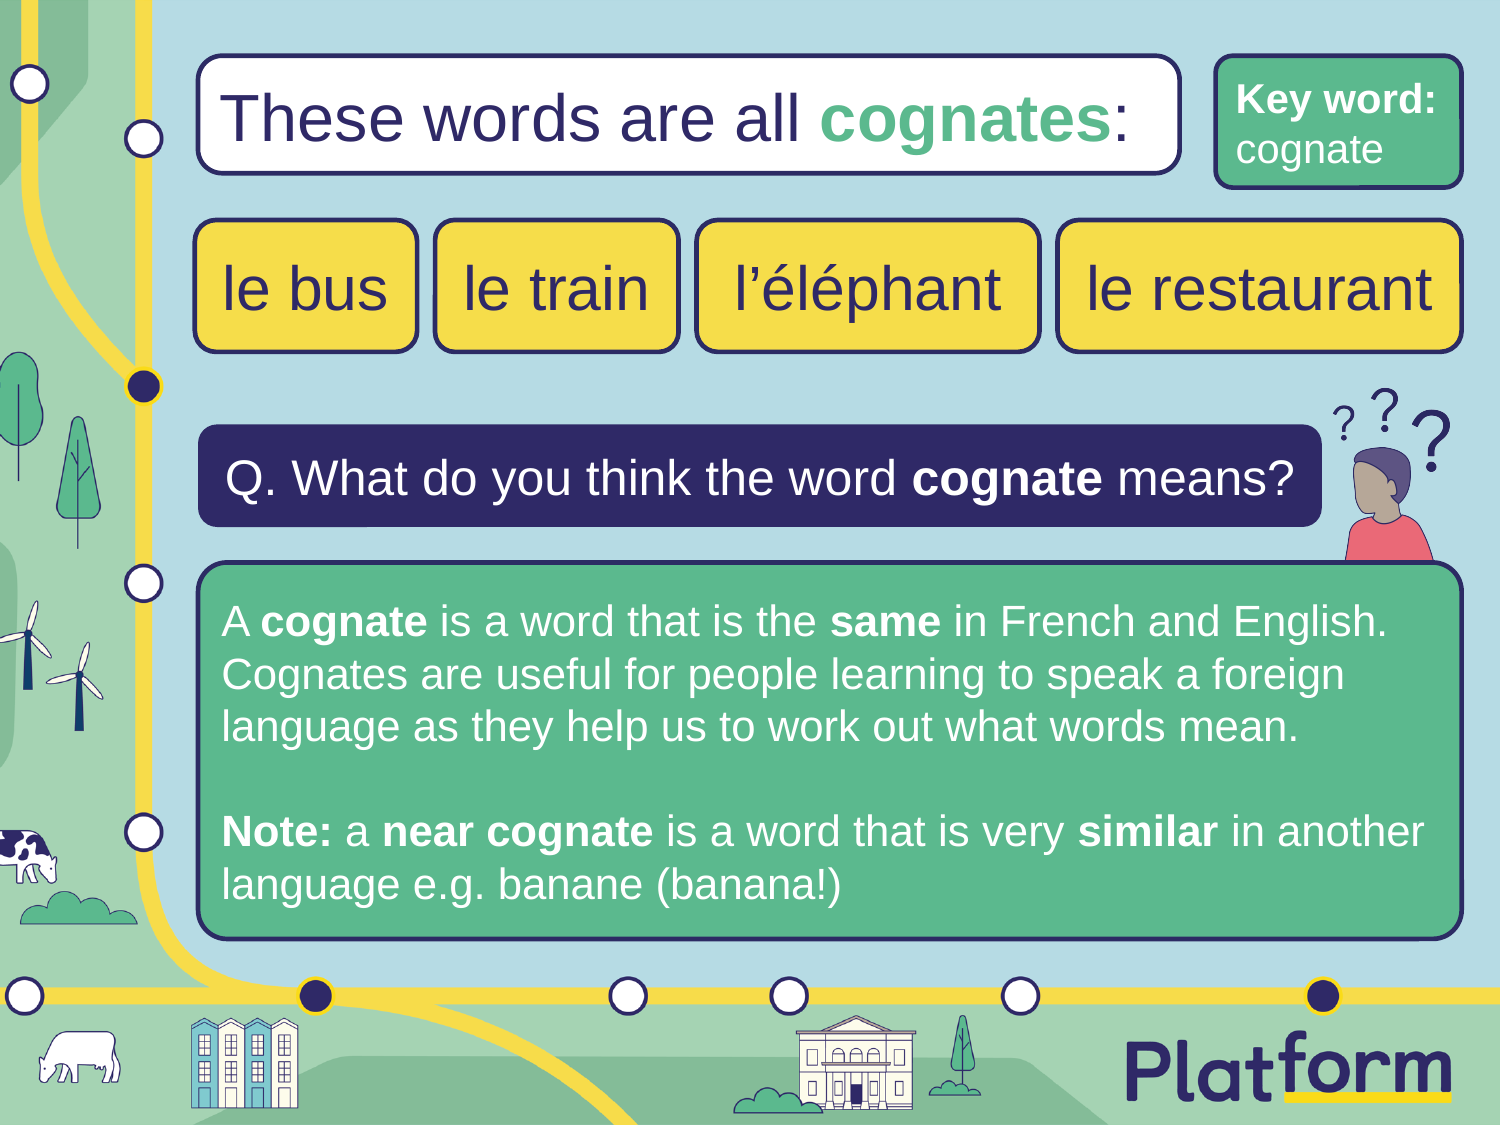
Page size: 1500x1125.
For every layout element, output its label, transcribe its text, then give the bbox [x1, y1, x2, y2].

text_box A cognate is a word that is the same in French and English. Cognates are useful for people learning to speak a foreign language as they help us to work out what words mean. Note: a near cognate is a word that is very similar in another language e.g. banane (banana!) [198, 562, 1462, 939]
text_box le train [435, 219, 679, 352]
text_box Key word: cognate [1215, 55, 1462, 188]
picture [0, 0, 1500, 1125]
text_box These words are all cognates: [197, 55, 1180, 174]
text_box l’éléphant [696, 219, 1040, 352]
text_box le bus [194, 219, 418, 352]
text_box le restaurant [1057, 219, 1462, 352]
text_box Q. What do you think the word cognate means? [198, 424, 1322, 528]
